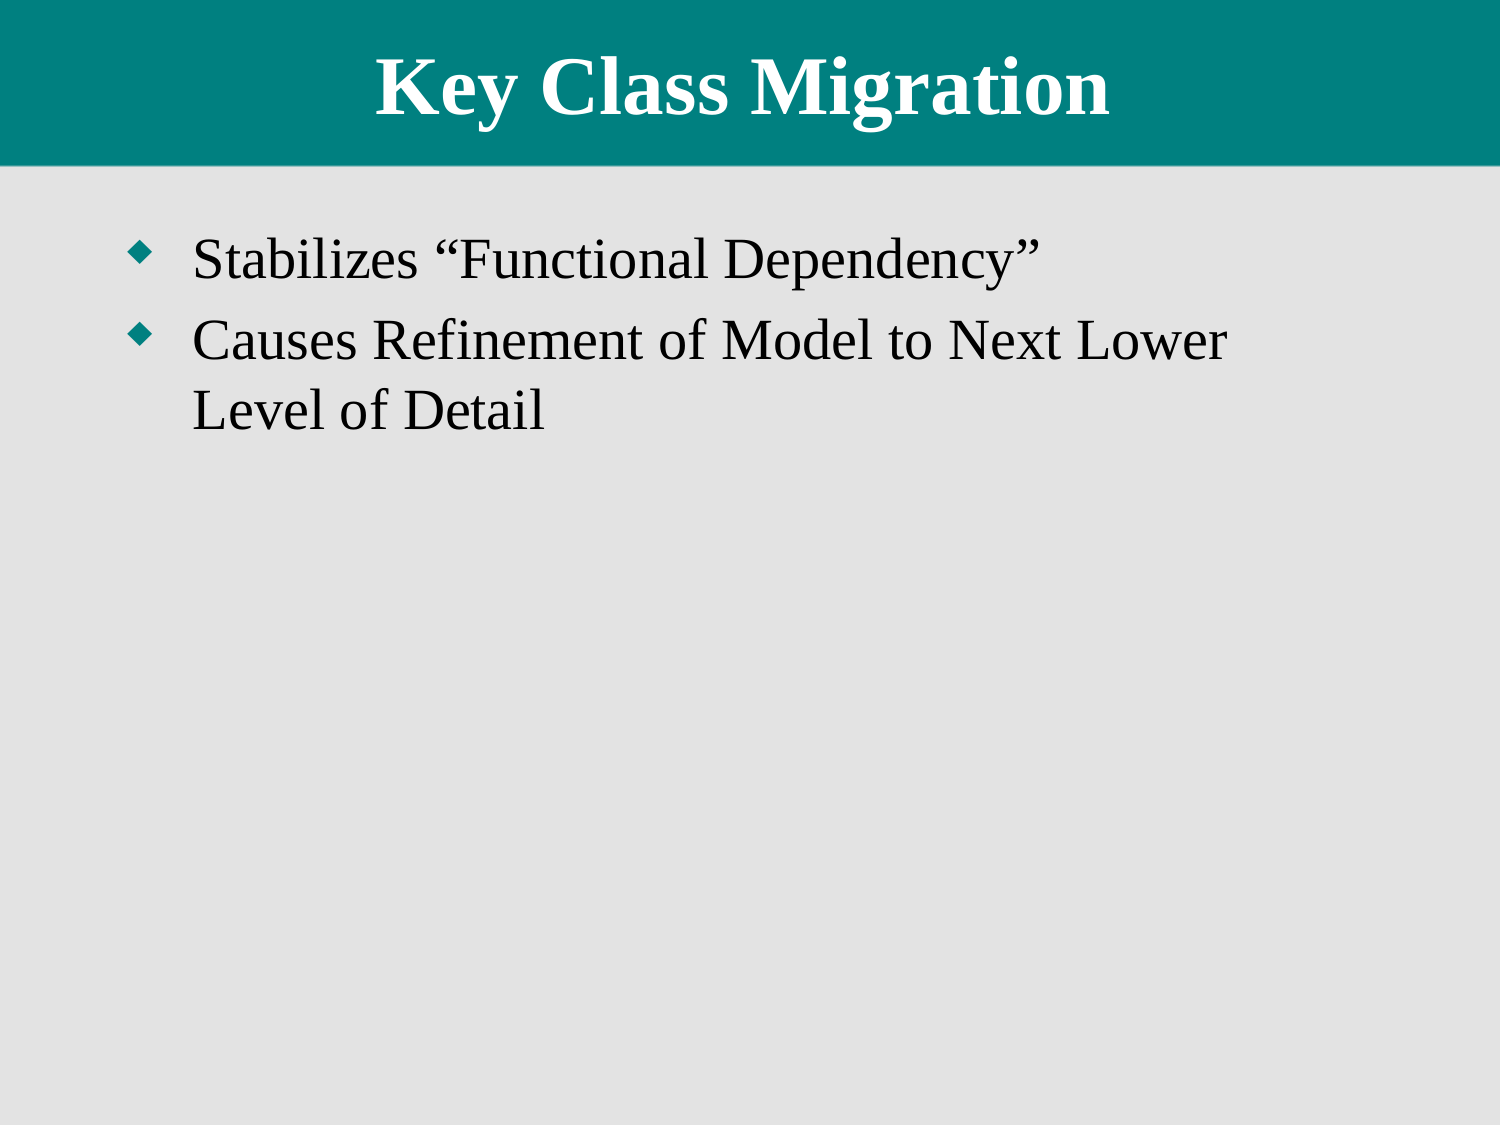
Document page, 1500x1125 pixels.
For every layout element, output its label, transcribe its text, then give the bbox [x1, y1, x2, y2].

title Key Class Migration [0, 23, 1488, 140]
list Stabilizes “Functional Dependency” Causes Refinement of Model to Next Lower Level of Detail [111, 211, 1388, 452]
picture [0, 0, 1500, 1125]
